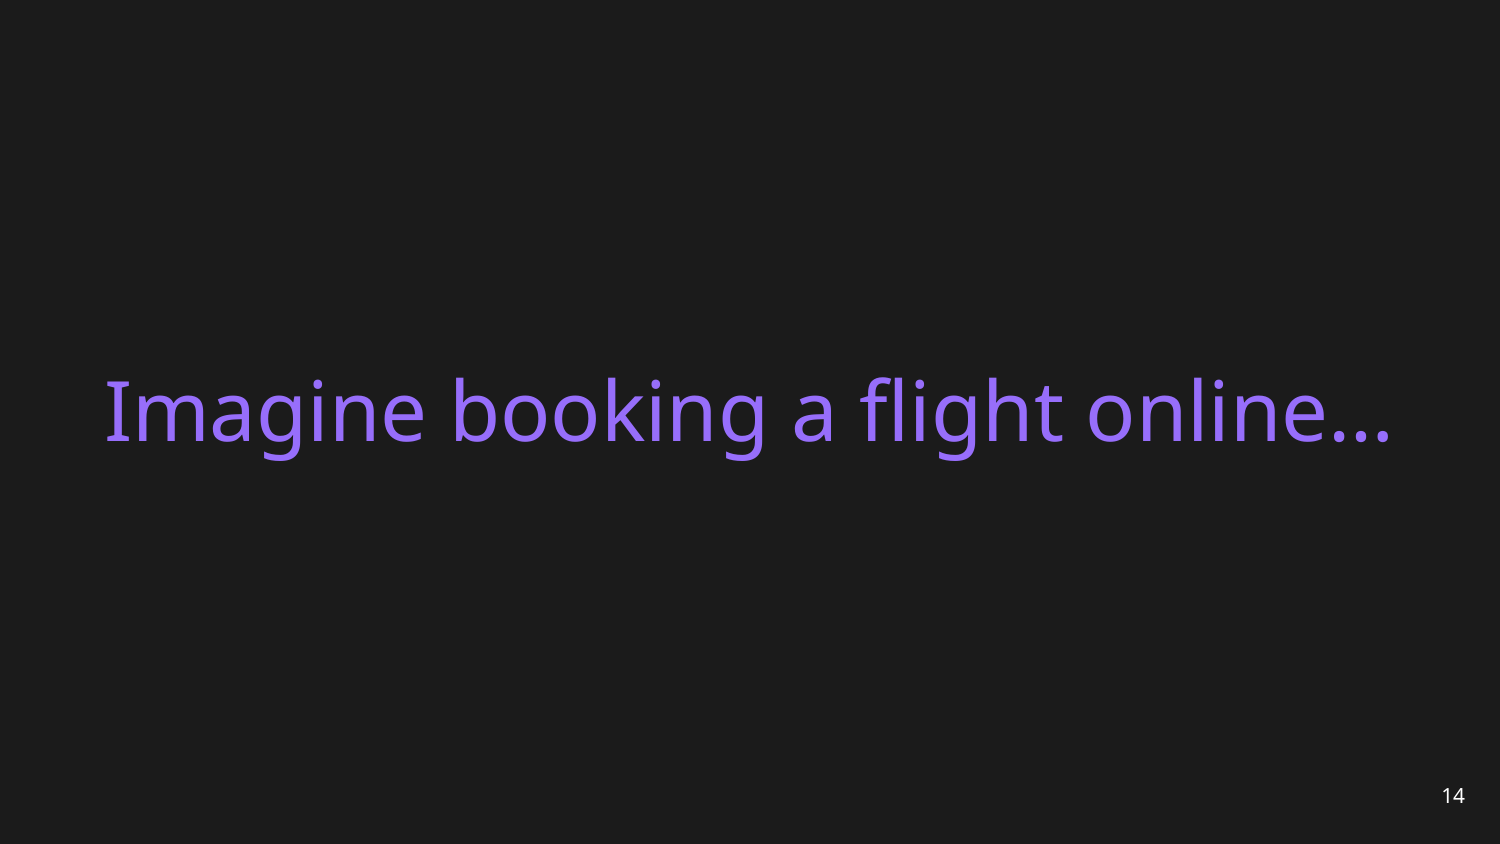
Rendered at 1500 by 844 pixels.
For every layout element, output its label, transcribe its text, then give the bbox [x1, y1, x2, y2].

slide_number 14 [1389, 764, 1480, 830]
title Imagine booking a flight online… [51, 72, 1449, 753]
